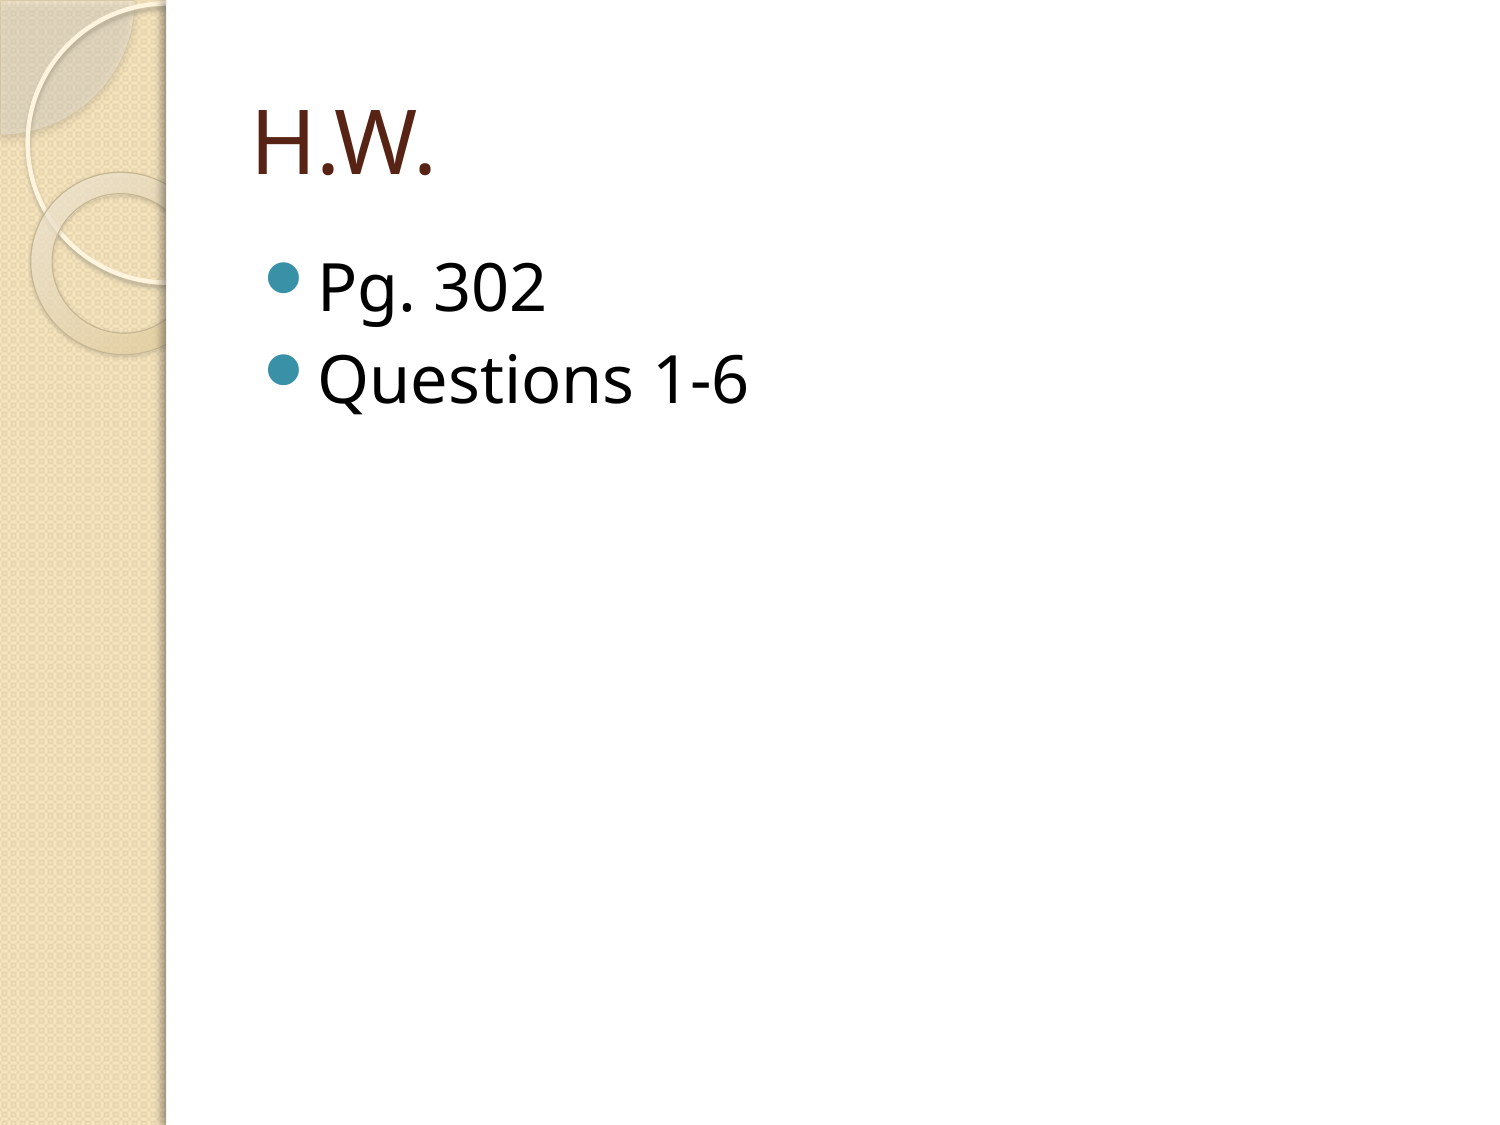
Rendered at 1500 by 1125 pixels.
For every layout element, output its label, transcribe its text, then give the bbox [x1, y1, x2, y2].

list Pg. 302 Questions 1-6 [235, 237, 1466, 1025]
title H.W. [235, 45, 1466, 233]
